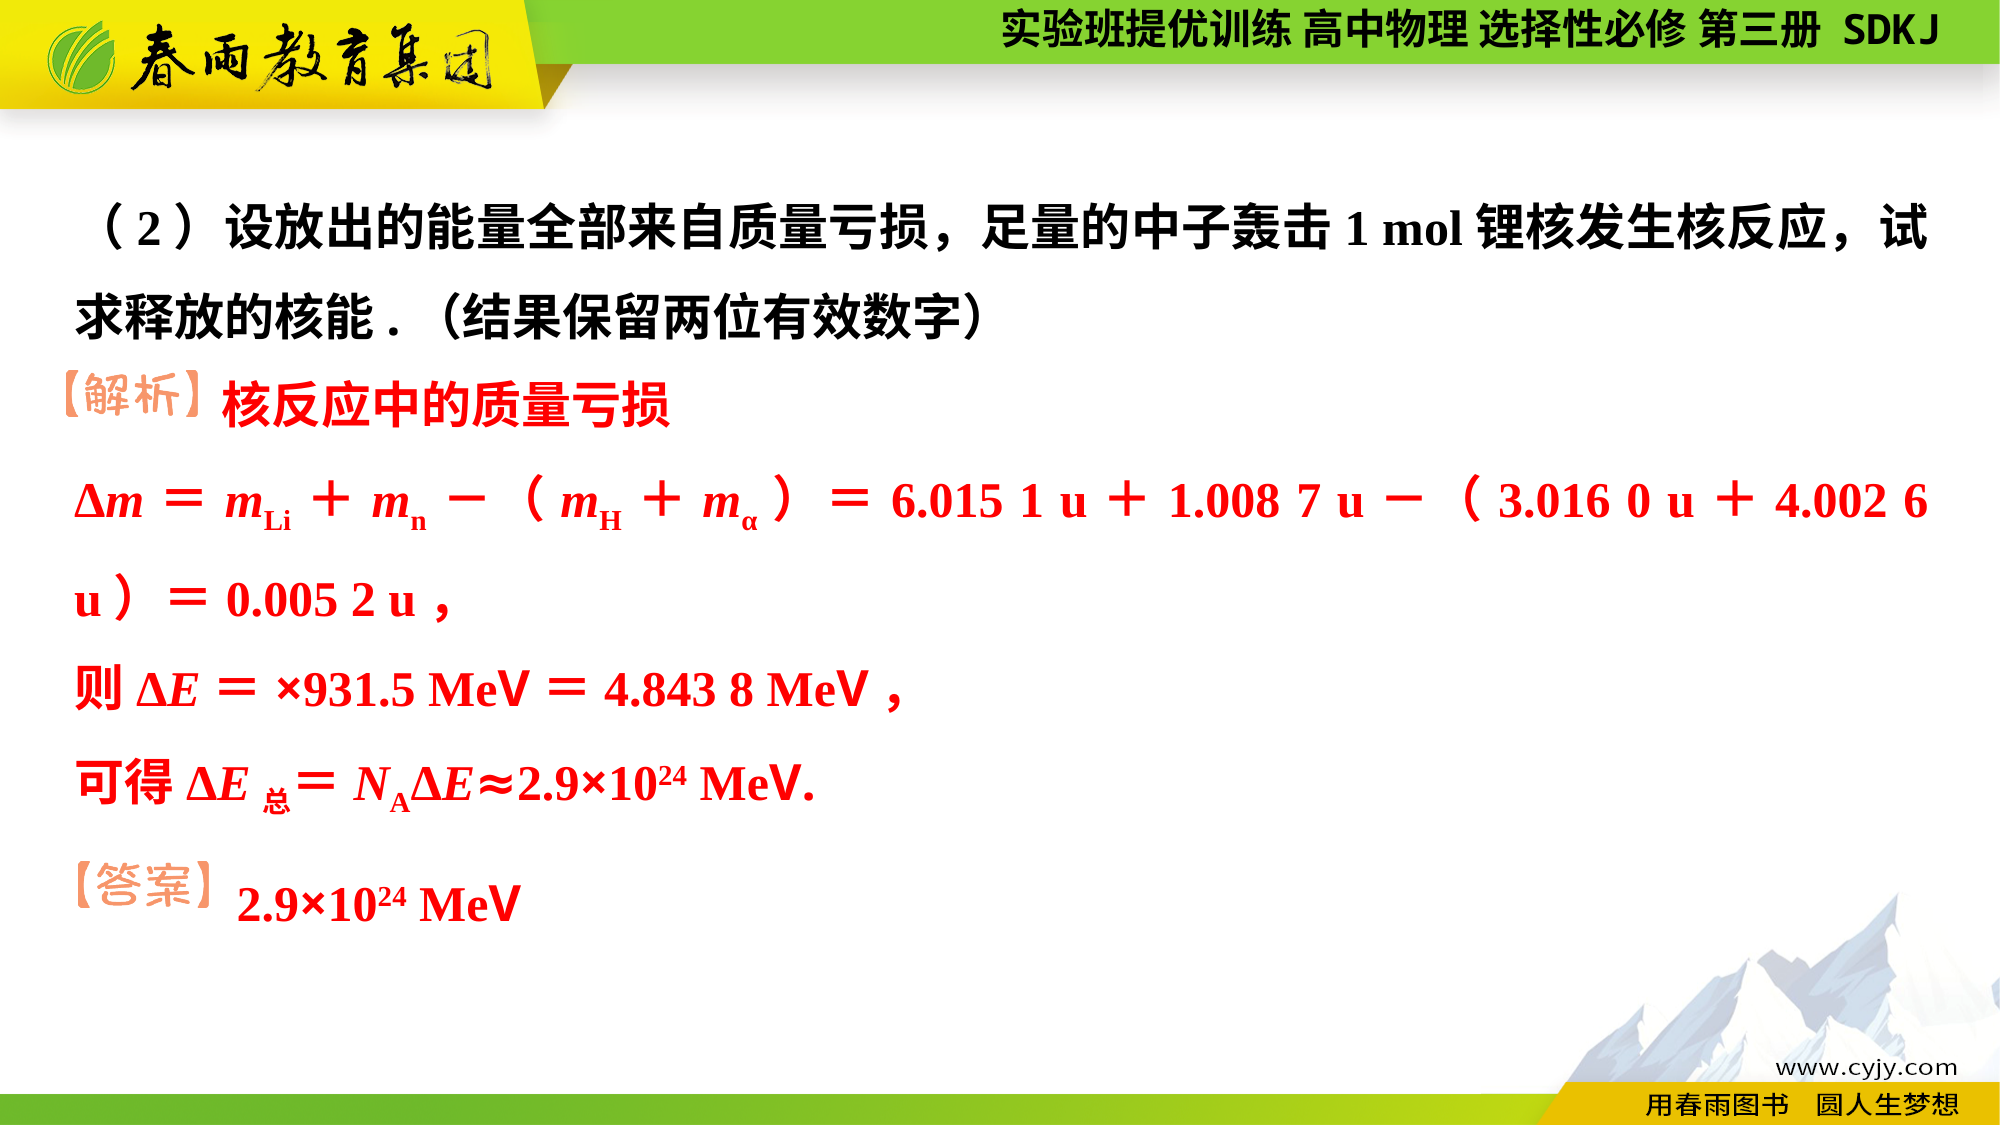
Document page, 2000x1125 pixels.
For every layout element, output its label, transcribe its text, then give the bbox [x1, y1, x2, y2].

list （2）设放出的能量全部来自质量亏损，足量的中子轰击1 mol锂核发生核反应，试求释放的核能.（结果保留两位有效数字） [59, 157, 1944, 344]
picture [0, 0, 2000, 1125]
text_box 2.9×1024 MeV [59, 834, 1944, 940]
